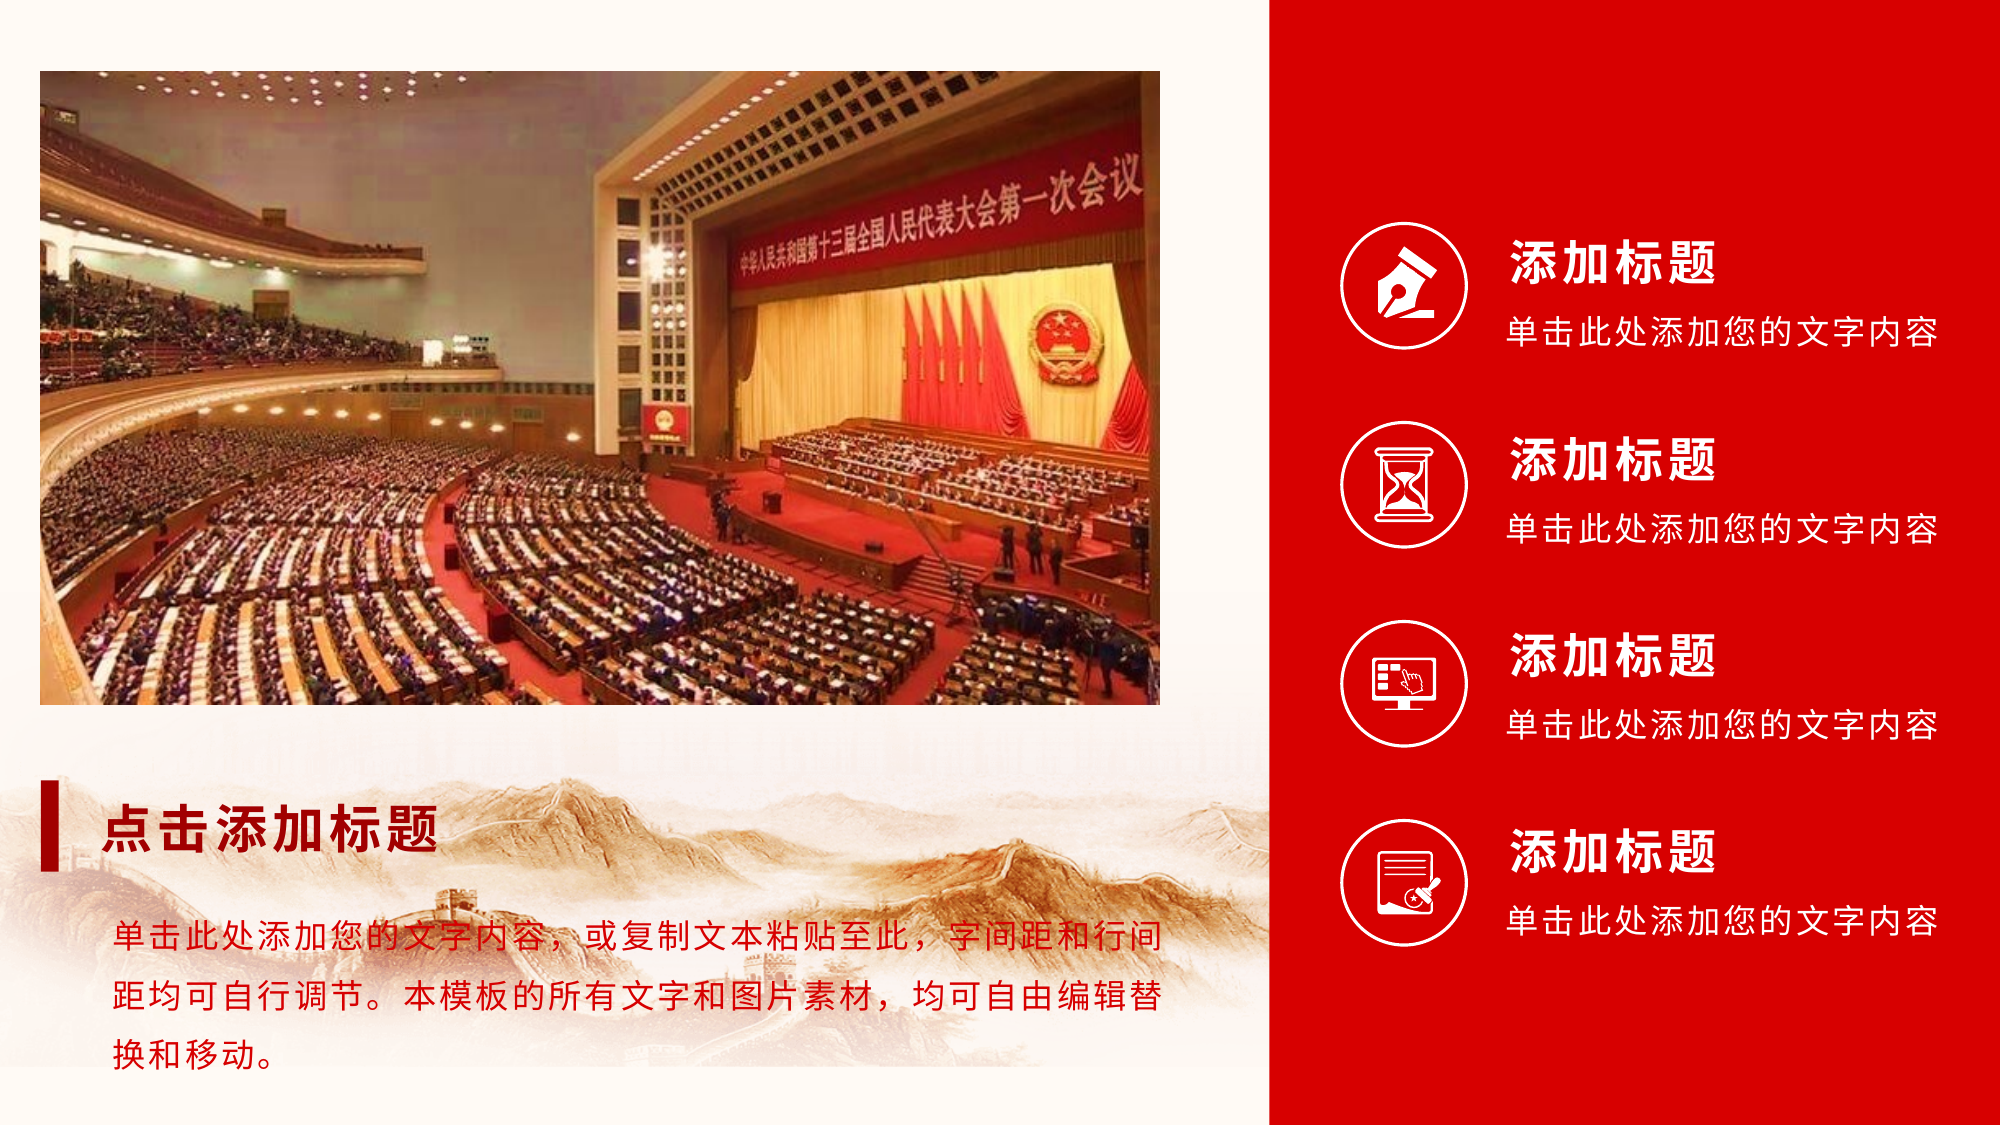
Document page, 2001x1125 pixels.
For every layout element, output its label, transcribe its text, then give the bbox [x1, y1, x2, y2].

text_box [40, 779, 60, 873]
text_box 单击此处添加您的文字内容，或复制文本粘贴至此，字间距和行间距均可自行调节。本模板的所有文字和图片素材，均可自由编辑替换和移动。 [97, 887, 1206, 1082]
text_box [1341, 223, 1467, 348]
text_box 单击此处添加您的文字内容 [1490, 872, 1962, 948]
picture [0, 71, 1268, 1067]
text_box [1341, 820, 1467, 946]
text_box 添加标题 [1494, 618, 1732, 691]
text_box 添加标题 [1494, 814, 1732, 887]
text_box 单击此处添加您的文字内容 [1490, 480, 1962, 555]
text_box 单击此处添加您的文字内容 [1490, 676, 1962, 752]
text_box 添加标题 [1494, 225, 1732, 298]
text_box [1268, 0, 2000, 1125]
text_box 单击此处添加您的文字内容 [1490, 284, 1962, 359]
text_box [1341, 422, 1467, 548]
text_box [1341, 621, 1467, 747]
text_box 点击添加标题 [86, 789, 454, 867]
text_box 添加标题 [1494, 421, 1732, 495]
